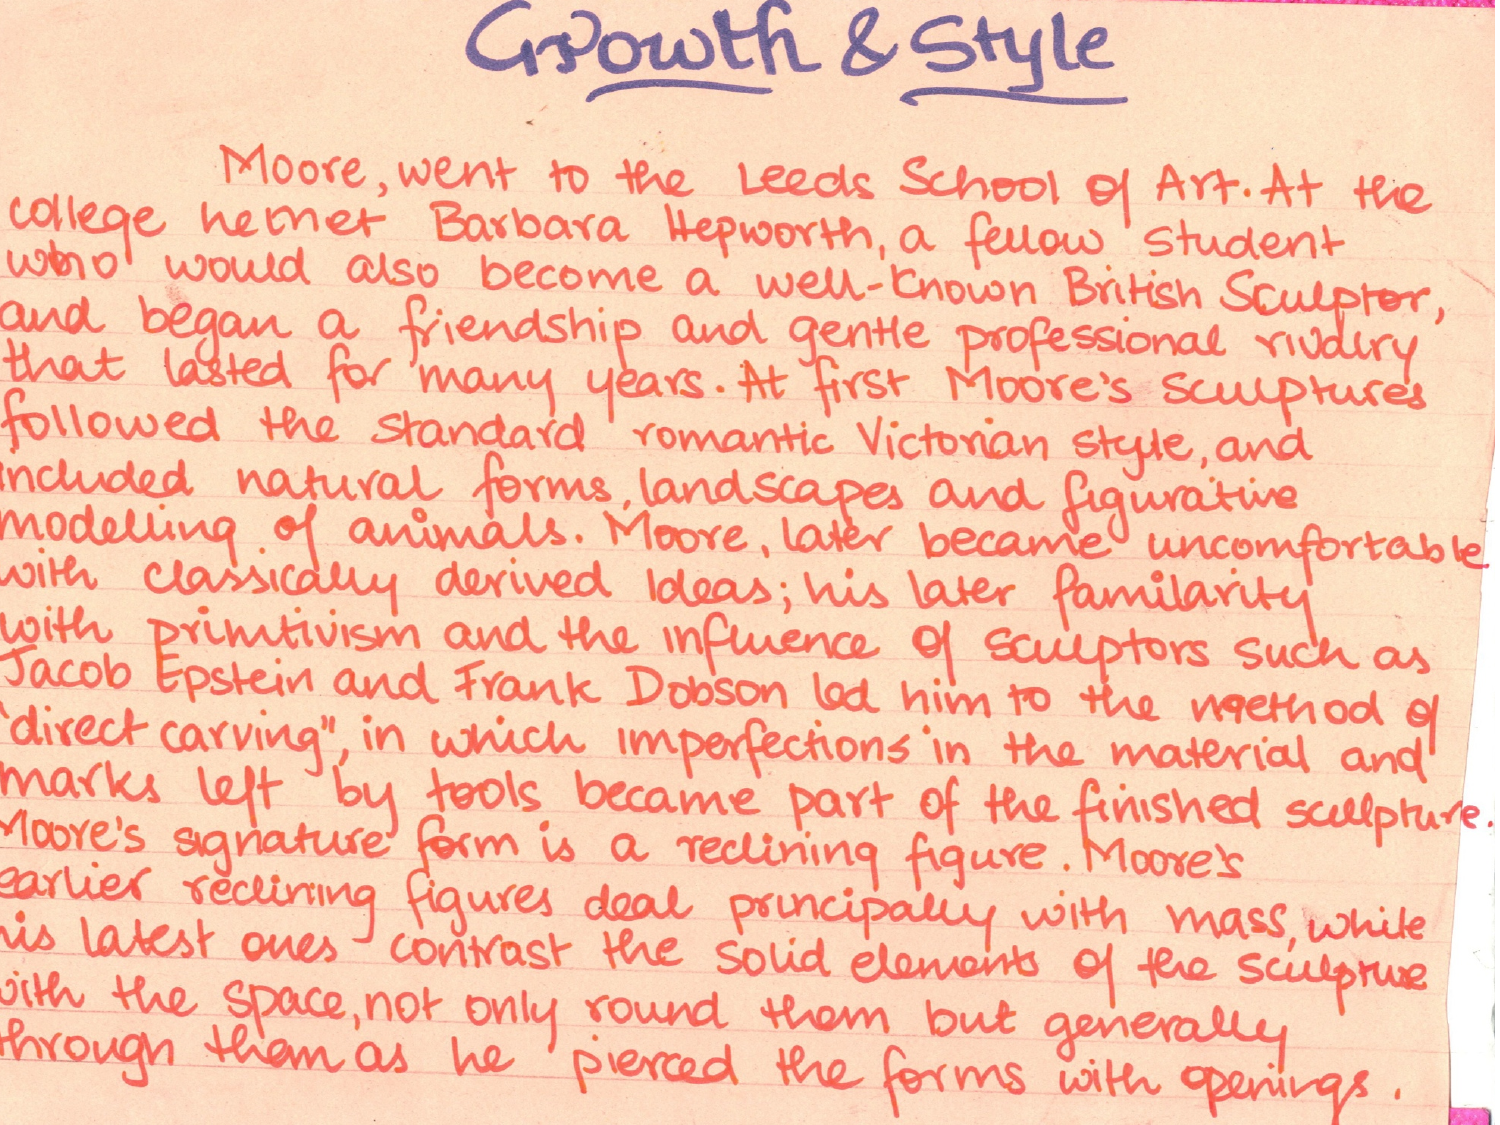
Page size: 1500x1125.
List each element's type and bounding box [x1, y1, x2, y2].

list [0, 0, 1500, 1125]
